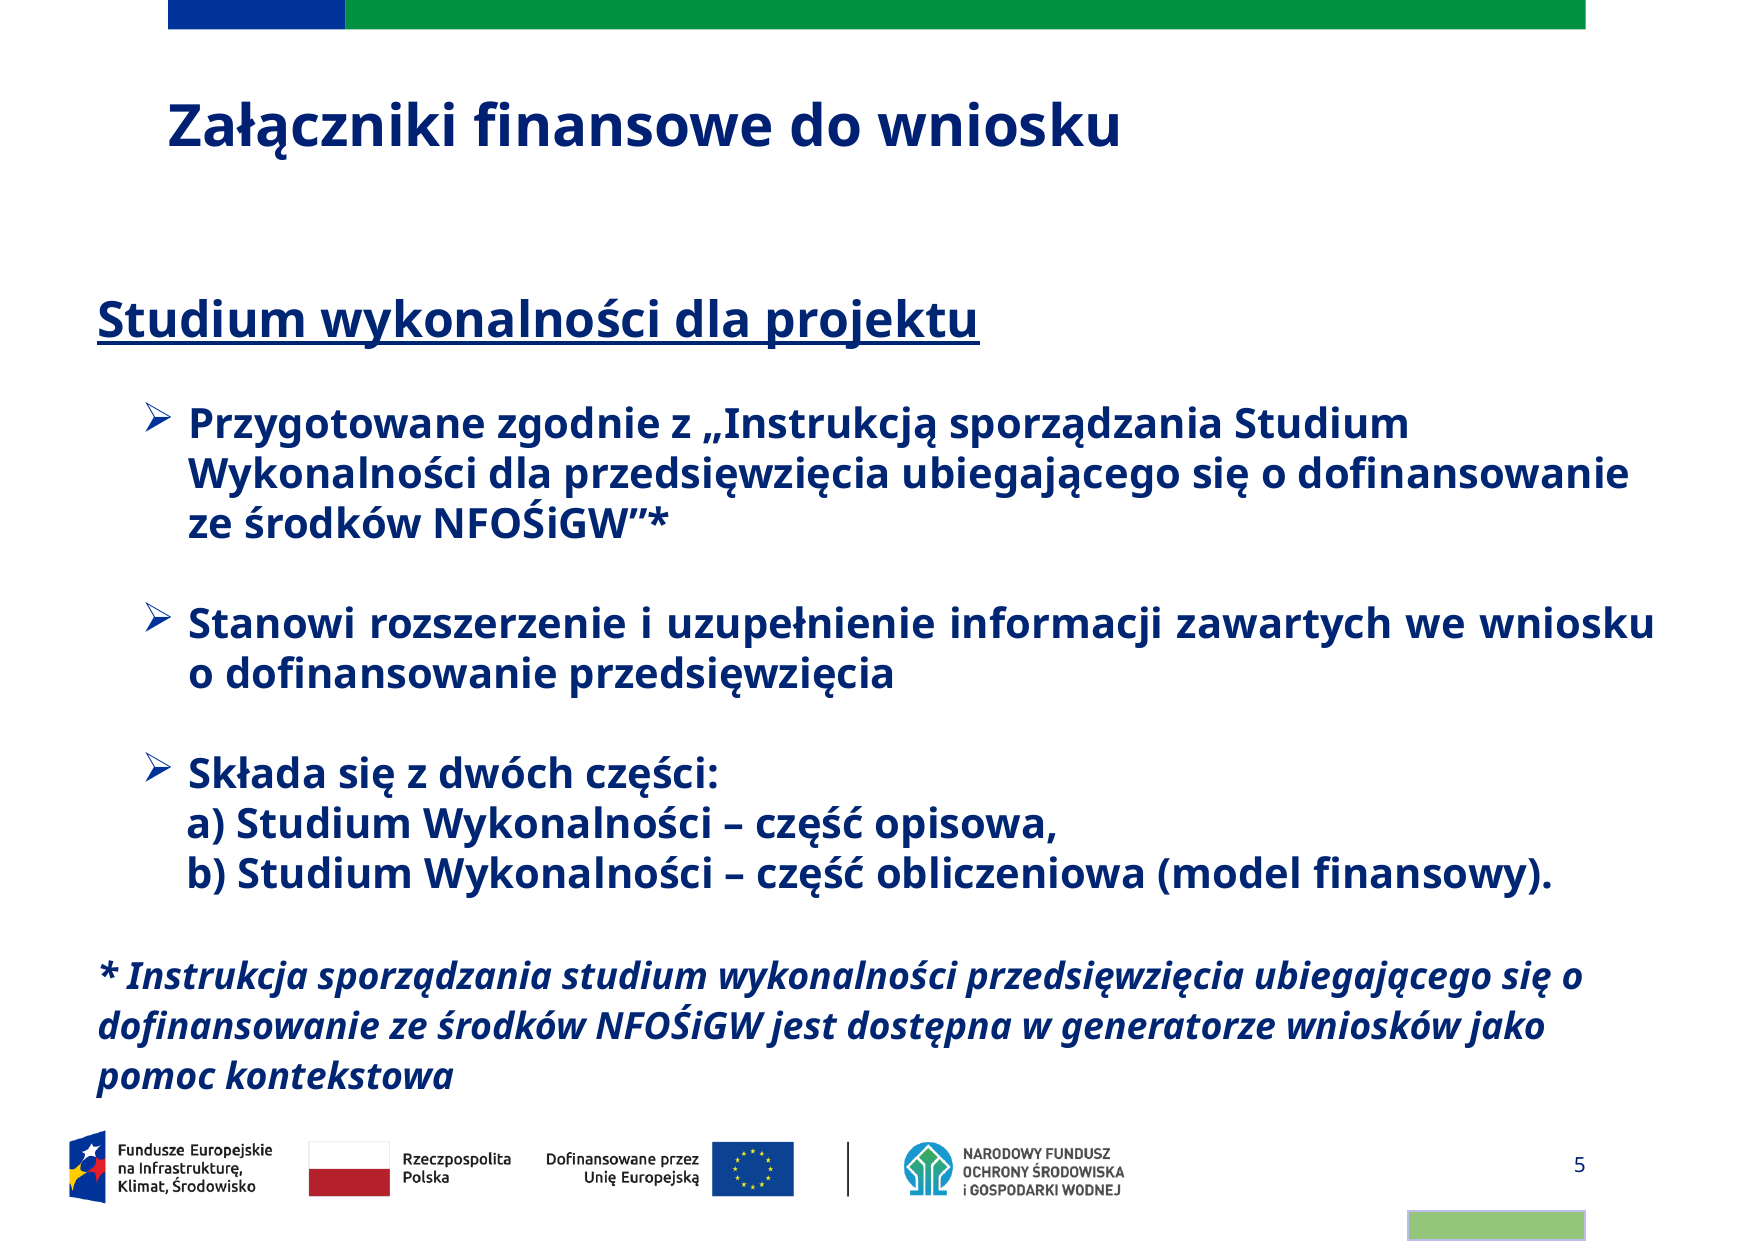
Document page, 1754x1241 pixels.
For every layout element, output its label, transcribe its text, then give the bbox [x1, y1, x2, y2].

list Studium wykonalności dla projektu Przygotowane zgodnie z „Instrukcją sporządzania Studium Wykonalności dla przedsięwzięcia ubiegającego się o dofinansowanie ze środków NFOŚiGW”* Stanowi rozszerzenie i uzupełnienie informacji zawartych we wniosku o dofinansowanie przedsięwzięcia Składa się z dwóch części: a) Studium Wykonalności – część opisowa, b) Studium Wykonalności – część obliczeniowa (model finansowy). * Instrukcja sporządzania studium wykonalności przedsięwzięcia ubiegającego się o dofinansowanie ze środków NFOŚiGW jest dostępna w generatorze wniosków jako pomoc kontekstowa [97, 257, 1657, 1084]
slide_number 5 [1408, 1151, 1586, 1181]
title Załączniki finansowe do wniosku [168, 82, 1586, 172]
picture [49, 1112, 1143, 1221]
